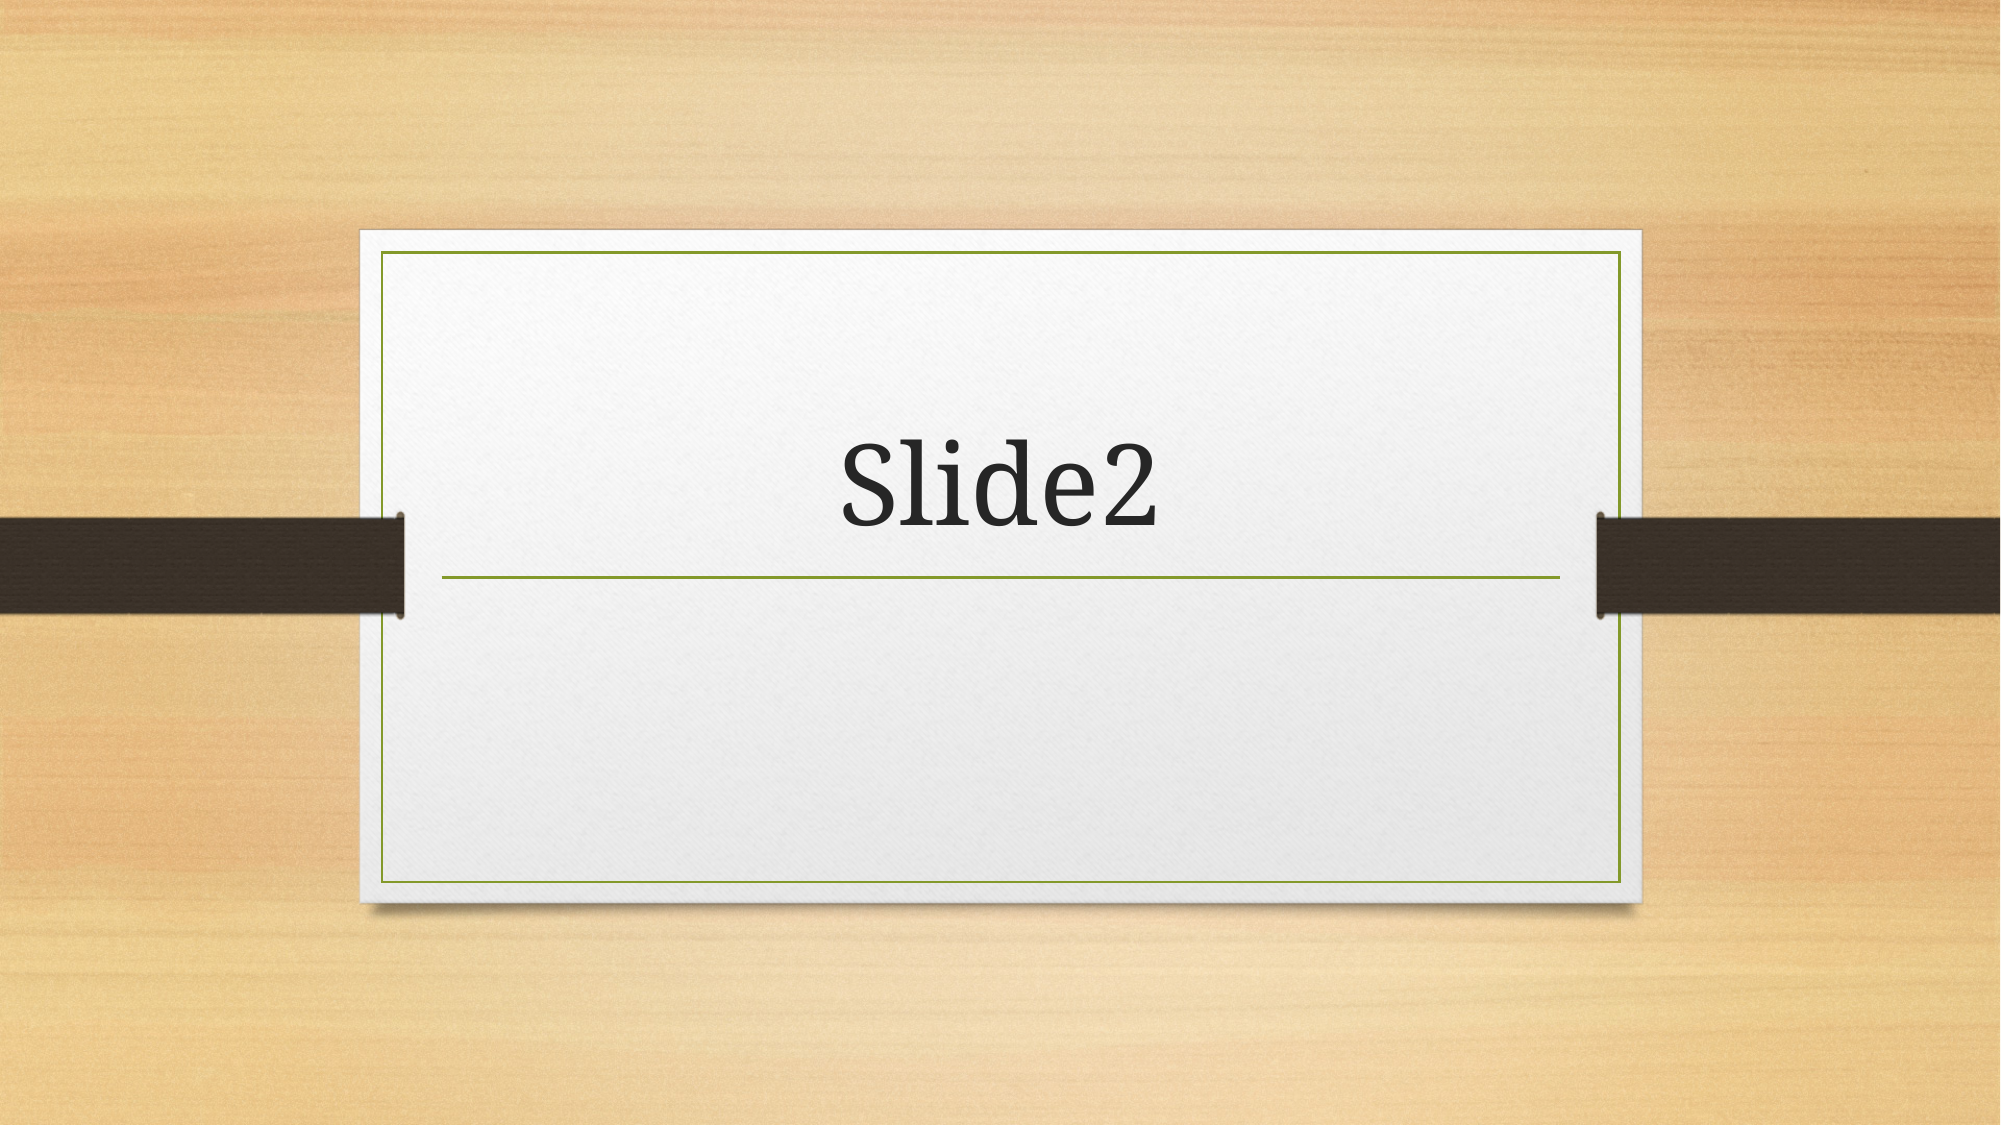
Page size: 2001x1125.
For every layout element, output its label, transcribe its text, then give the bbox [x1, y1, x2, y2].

picture [0, 0, 2001, 1125]
title Slide2 [441, 306, 1560, 556]
